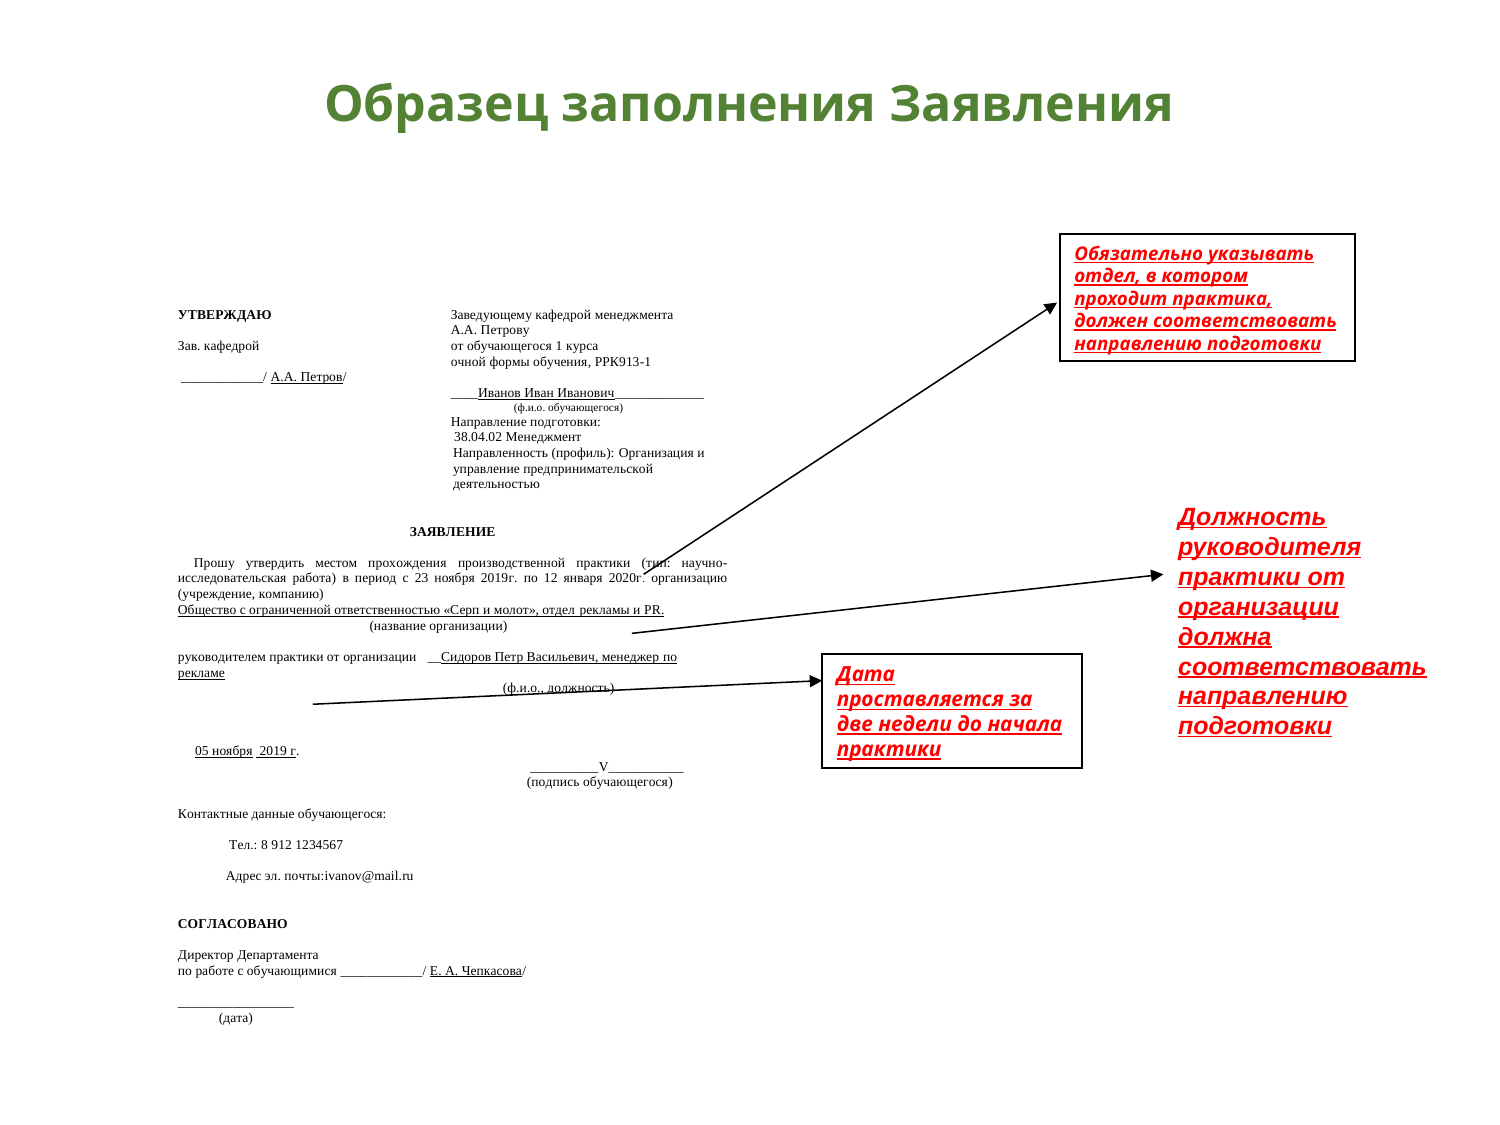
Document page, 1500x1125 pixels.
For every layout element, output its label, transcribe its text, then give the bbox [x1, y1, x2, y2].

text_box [170, 288, 734, 1070]
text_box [734, 680, 823, 705]
text_box Обязательно указывать отдел, в котором проходит практика, должен соответствовать направлению подготовки [1059, 233, 1356, 362]
text_box Дата проставляется за две недели до начала практики [821, 653, 1083, 769]
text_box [734, 574, 1164, 634]
text_box Должность руководителя практики от организации должна соответствовать направлению подготовки р [1163, 492, 1447, 793]
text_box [734, 302, 1058, 574]
title Образец заполнения Заявления [76, 14, 1422, 197]
